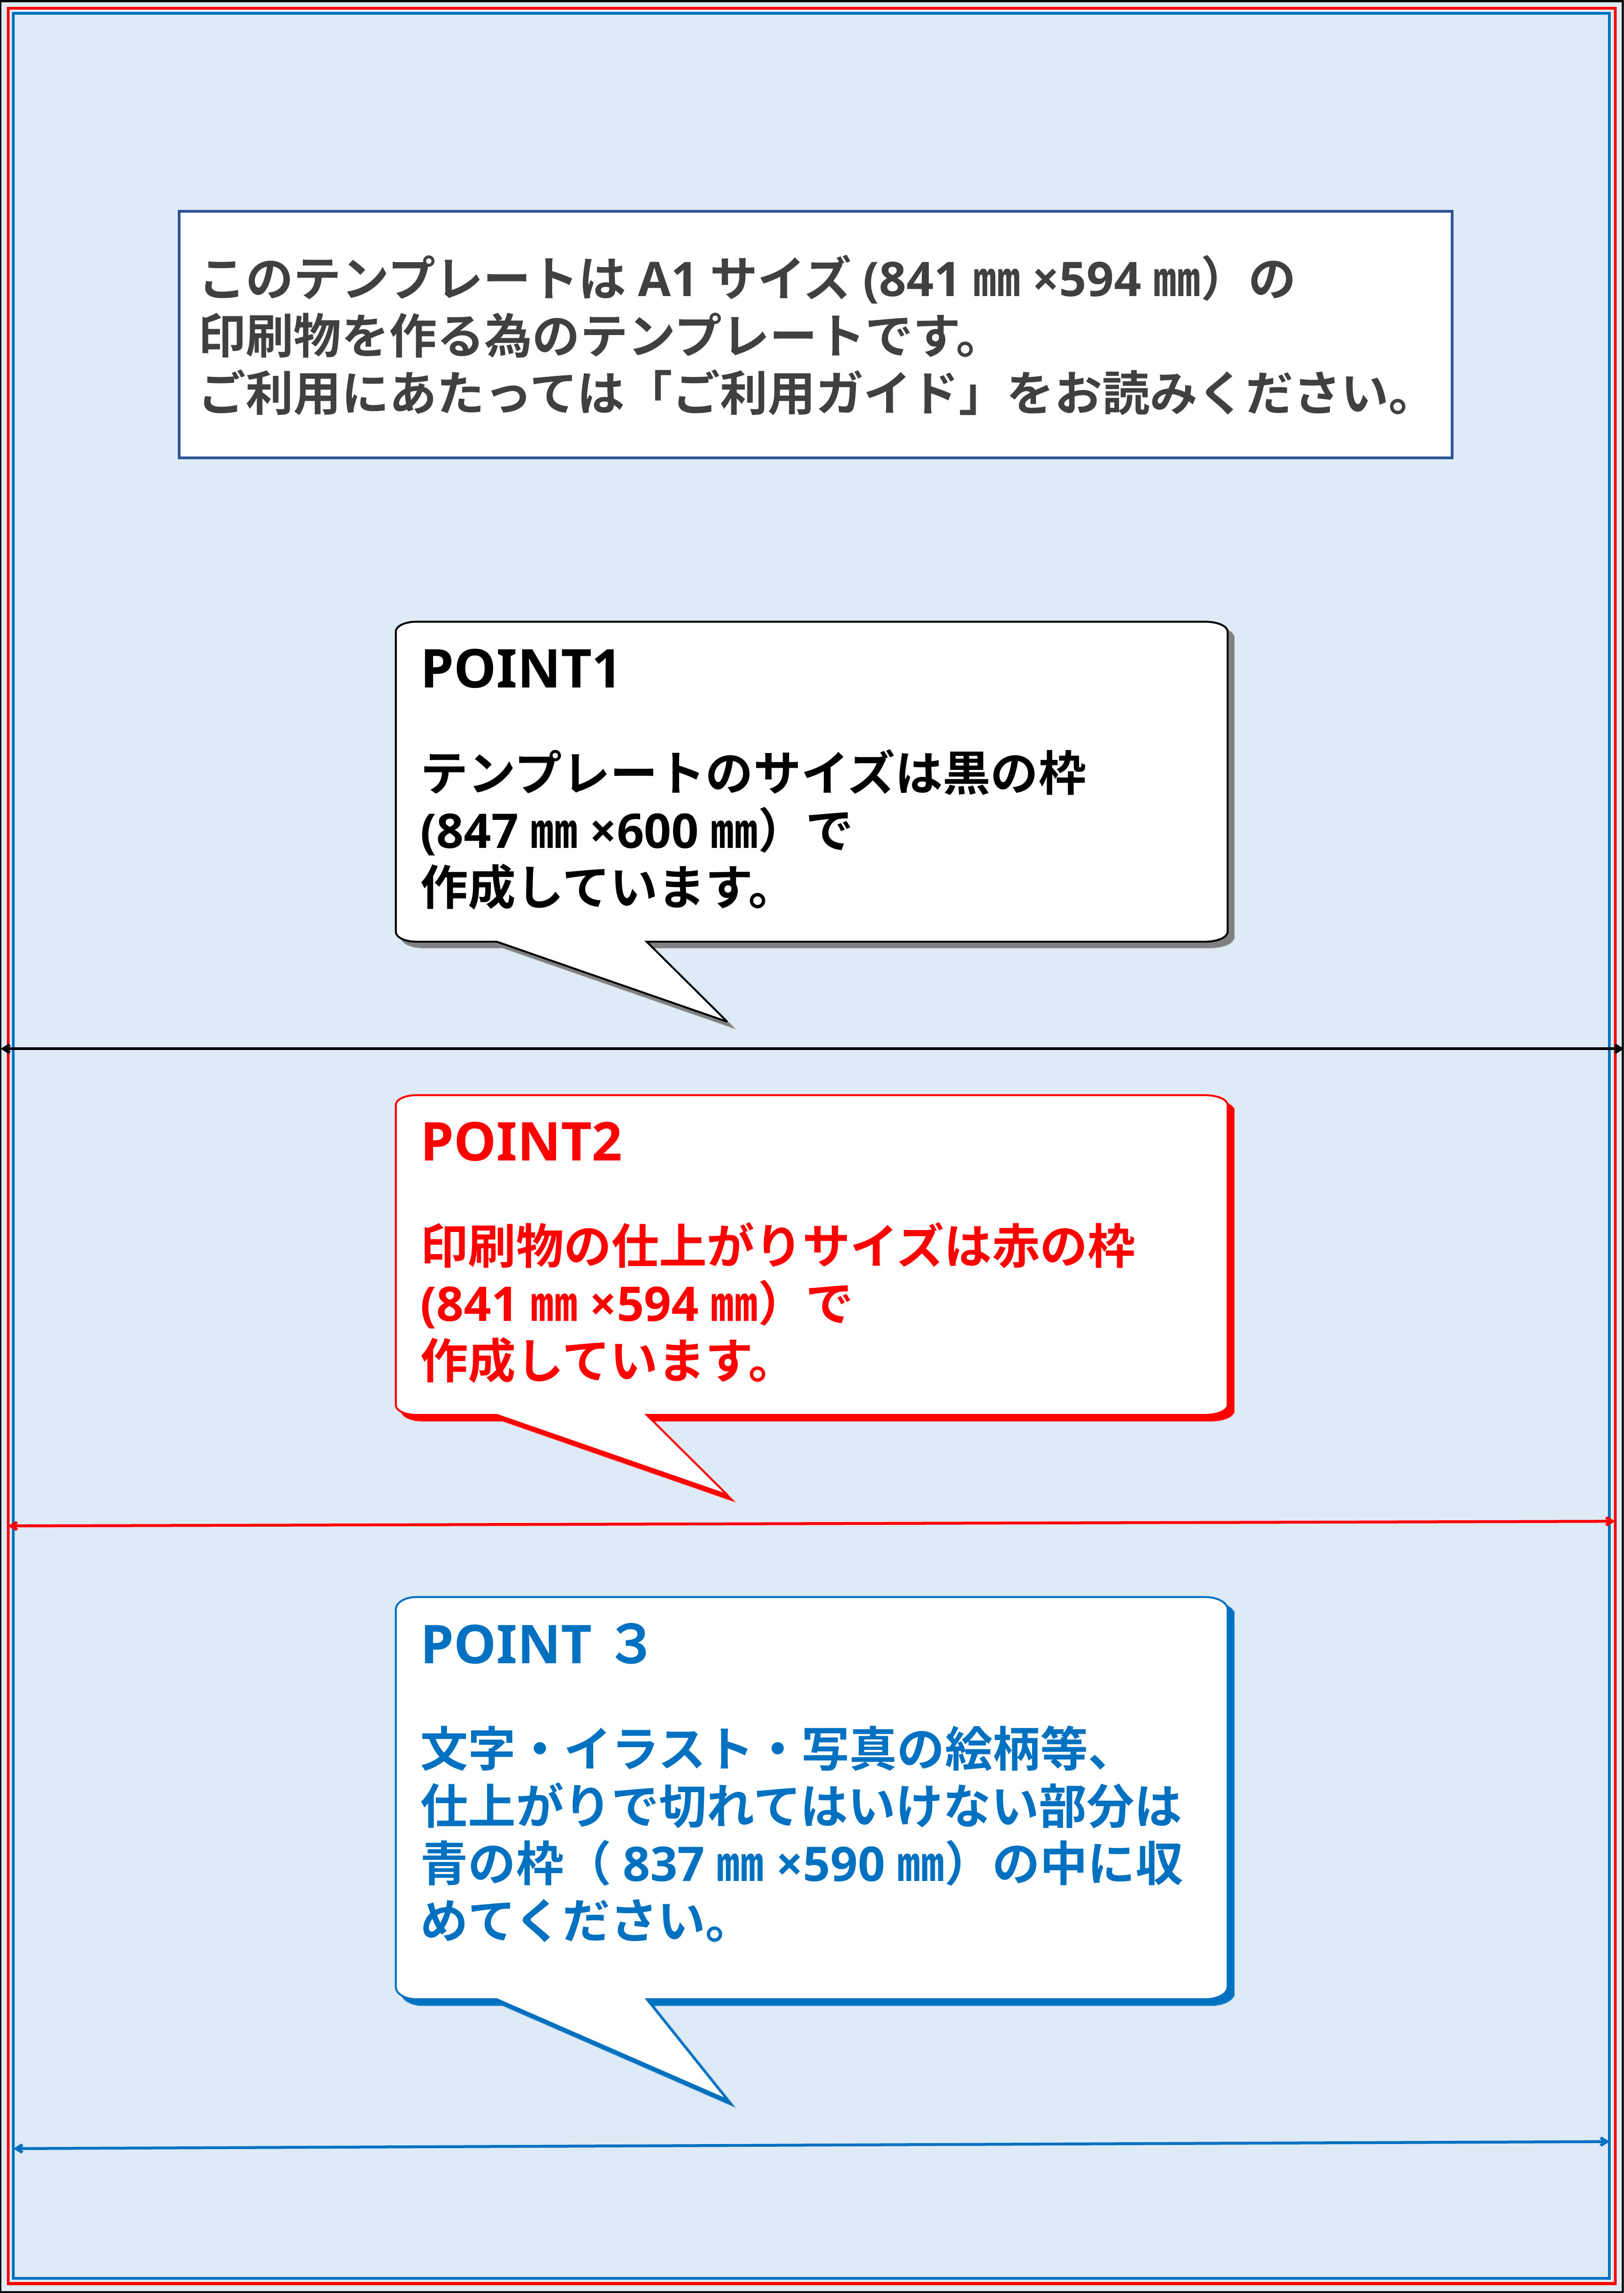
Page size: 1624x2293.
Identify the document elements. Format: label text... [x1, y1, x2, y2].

text_box [8, 8, 1616, 1047]
text_box このテンプレートはA1サイズ(841㎜×594㎜）の 印刷物を作る為のテンプレートです。 ご利用にあたっては「ご利用ガイド」をお読みください。 [179, 211, 1453, 458]
text_box [13, 13, 1610, 1047]
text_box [13, 2141, 1610, 2149]
text_box POINT1 テンプレートのサイズは黒の枠 (847㎜×600㎜）で 作成しています。 [395, 621, 1228, 1022]
text_box [13, 1526, 1610, 2279]
text_box POINT2 印刷物の仕上がりサイズは赤の枠(841㎜×594㎜）で 作成しています。 [395, 1095, 1228, 1495]
text_box [0, 0, 1624, 2293]
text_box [8, 1521, 1615, 1526]
text_box [13, 1050, 1610, 1521]
text_box POINT３ 文字・イラスト・写真の絵柄等、 仕上がりで切れてはいけない部分は 青の枠（837㎜×590㎜）の中に収めてください。 [395, 1597, 1228, 2100]
text_box [8, 1050, 1616, 2284]
